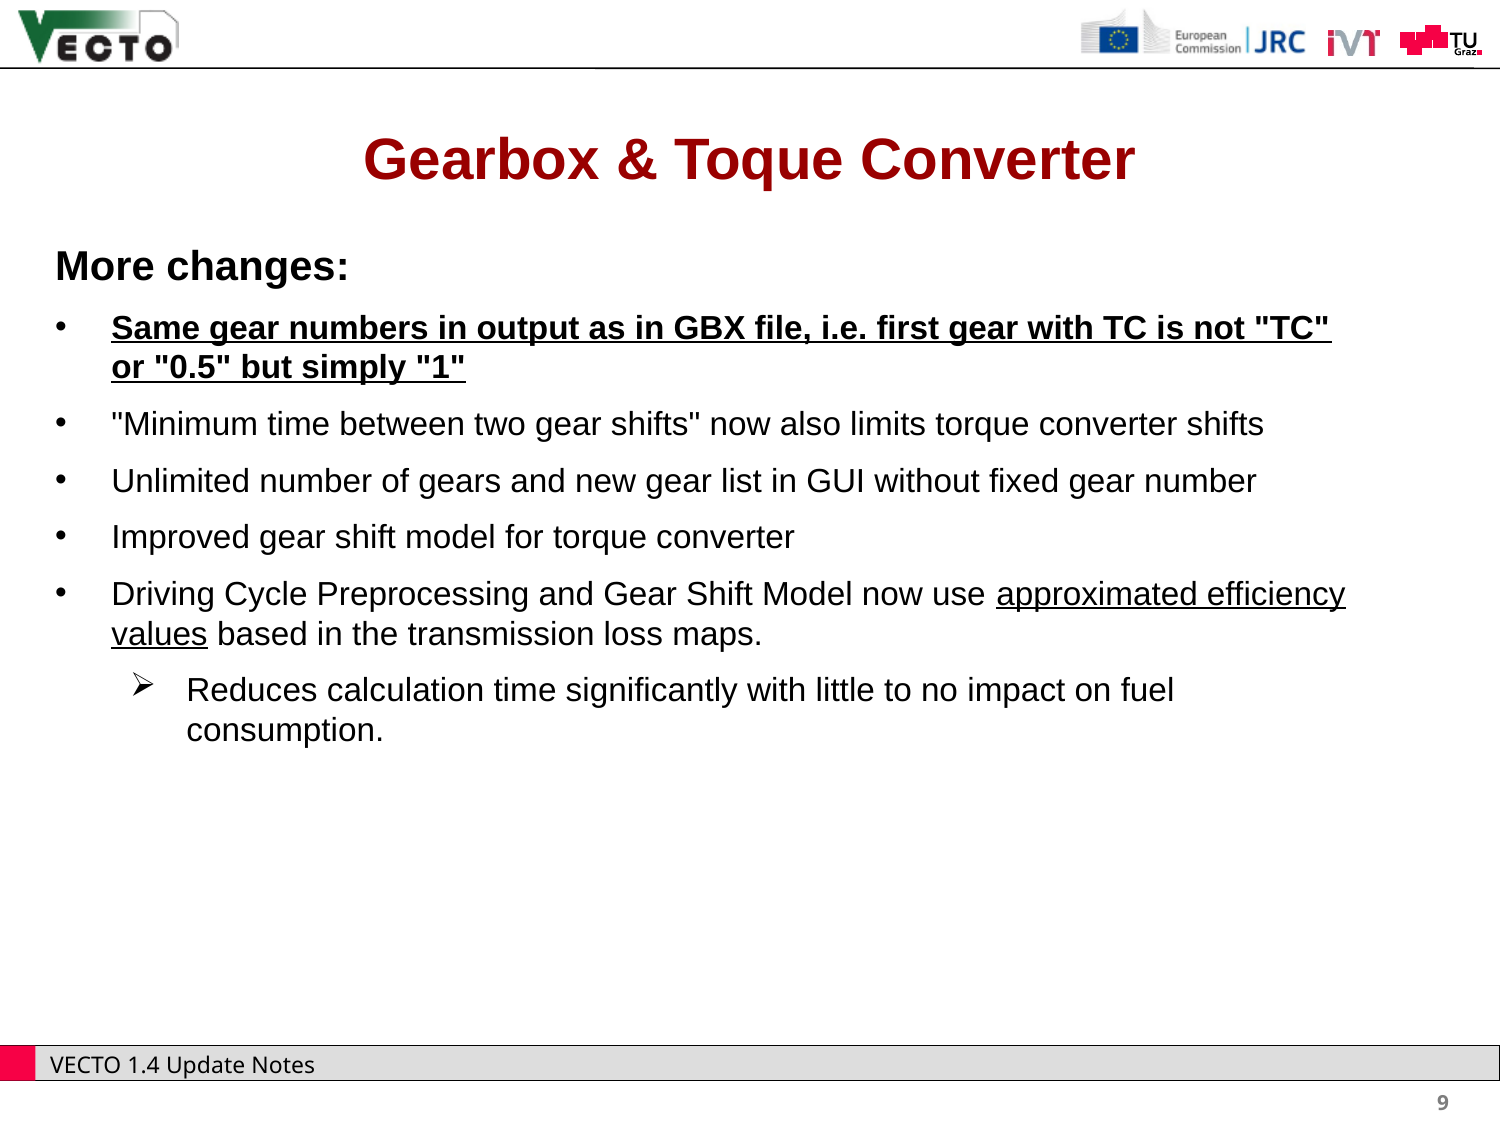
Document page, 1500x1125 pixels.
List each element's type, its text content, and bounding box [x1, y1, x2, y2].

picture [1080, 7, 1306, 54]
text_box Gearbox & Toque Converter [0, 127, 1500, 185]
text_box More changes: Same gear numbers in output as in GBX file, i.e. first gear with TC is not "TC" or "0.5" but simply "1" "Minimum time between two gear shifts" now also limits torque converter shifts Unlimited number of gears and new gear list in GUI without fixed gear number Improved gear shift model for torque converter Driving Cycle Preprocessing and Gear Shift Model now use approximated efficiency values based in the transmission loss maps. Reduces calculation time significantly with little to no impact on fuel consumption. [40, 231, 1376, 756]
picture [1328, 30, 1380, 56]
picture [17, 9, 179, 65]
